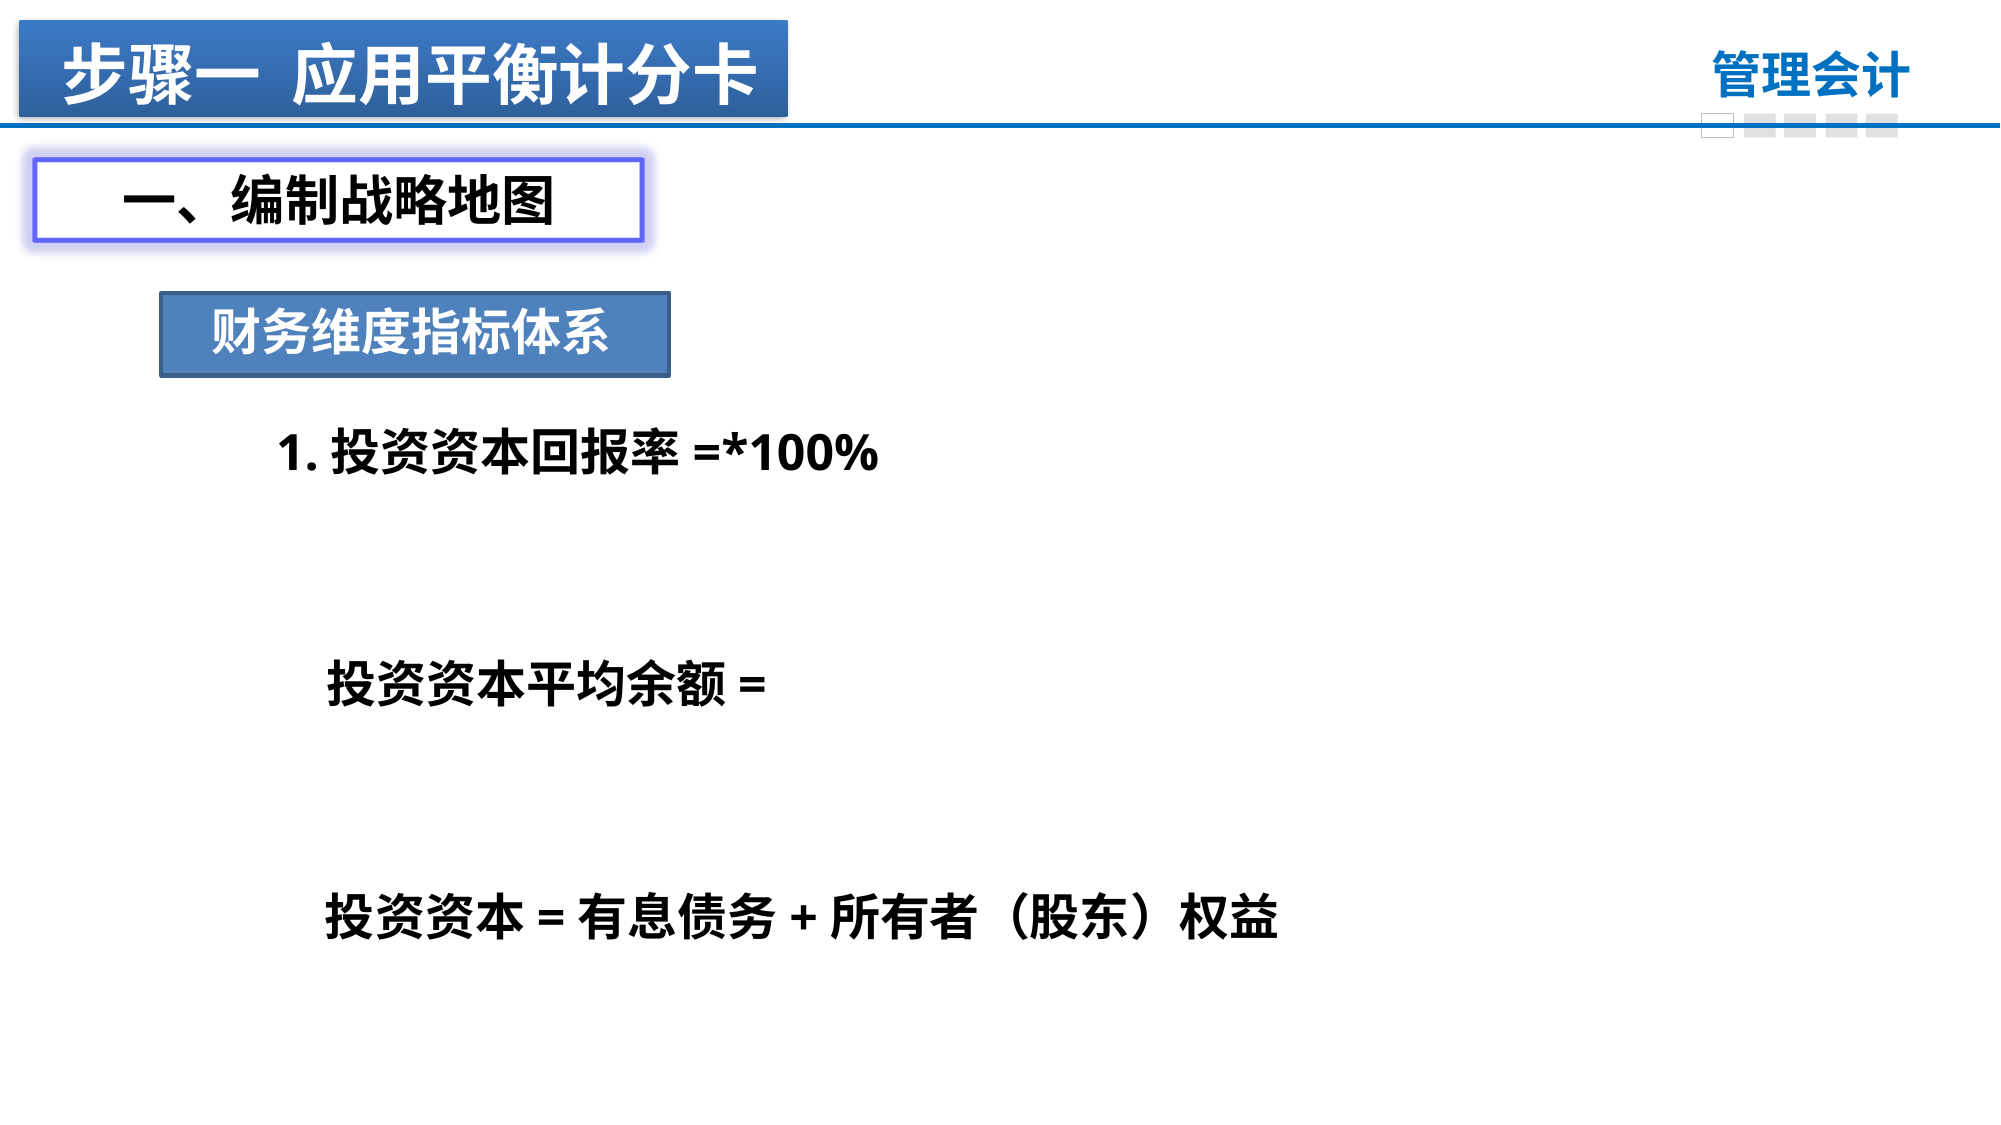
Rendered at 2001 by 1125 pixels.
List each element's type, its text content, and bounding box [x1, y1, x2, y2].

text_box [19, 20, 788, 122]
text_box 投资资本=有息债务+所有者（股东）权益 [324, 885, 1333, 946]
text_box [7, 132, 670, 268]
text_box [161, 292, 670, 430]
